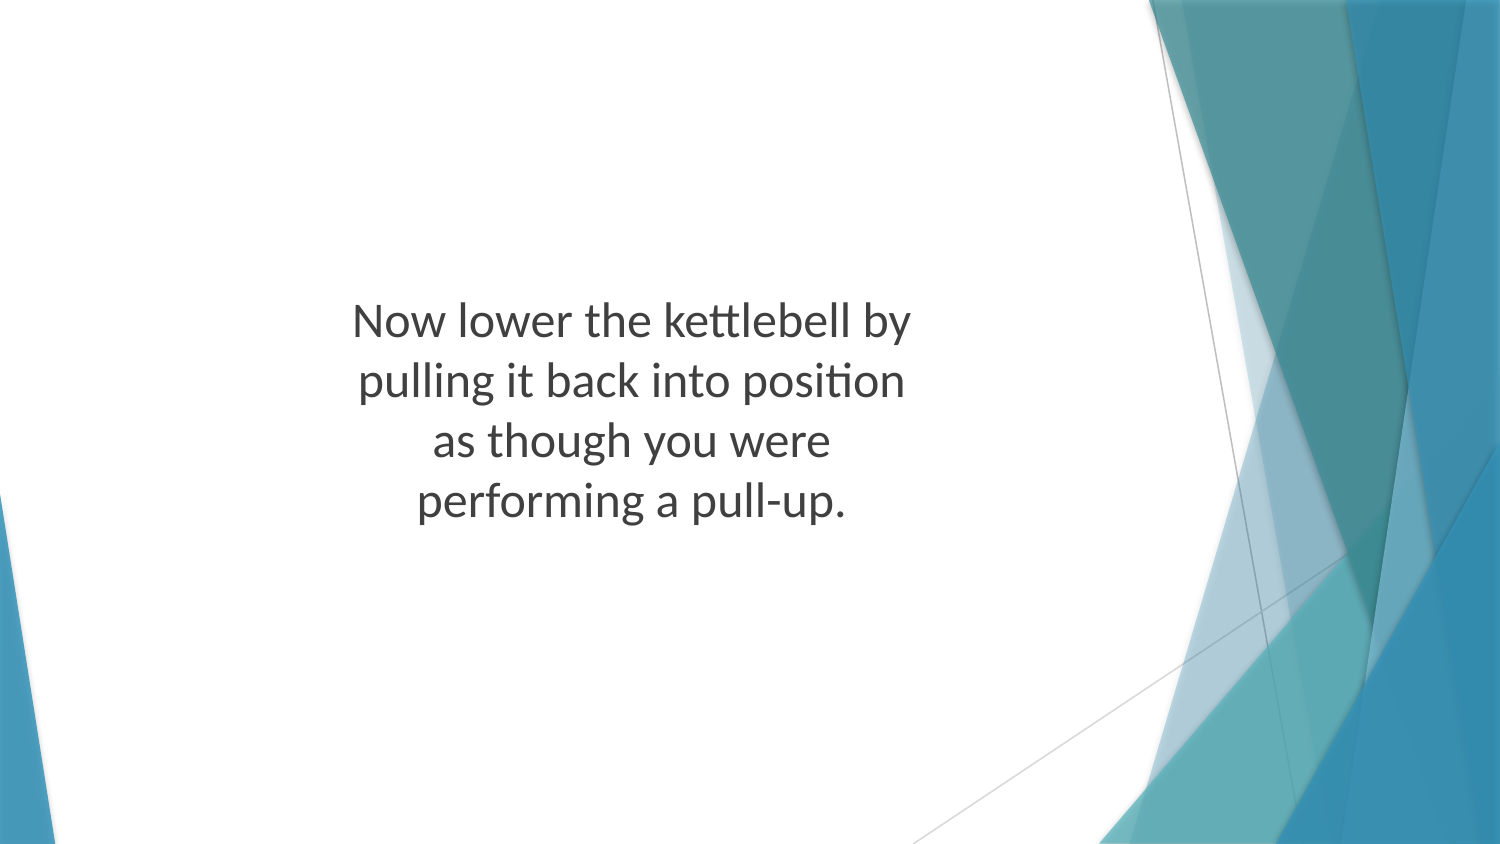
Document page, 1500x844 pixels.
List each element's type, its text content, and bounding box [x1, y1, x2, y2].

list Now lower the kettlebell by pulling it back into position as though you were performing a pull-up. [324, 280, 939, 623]
